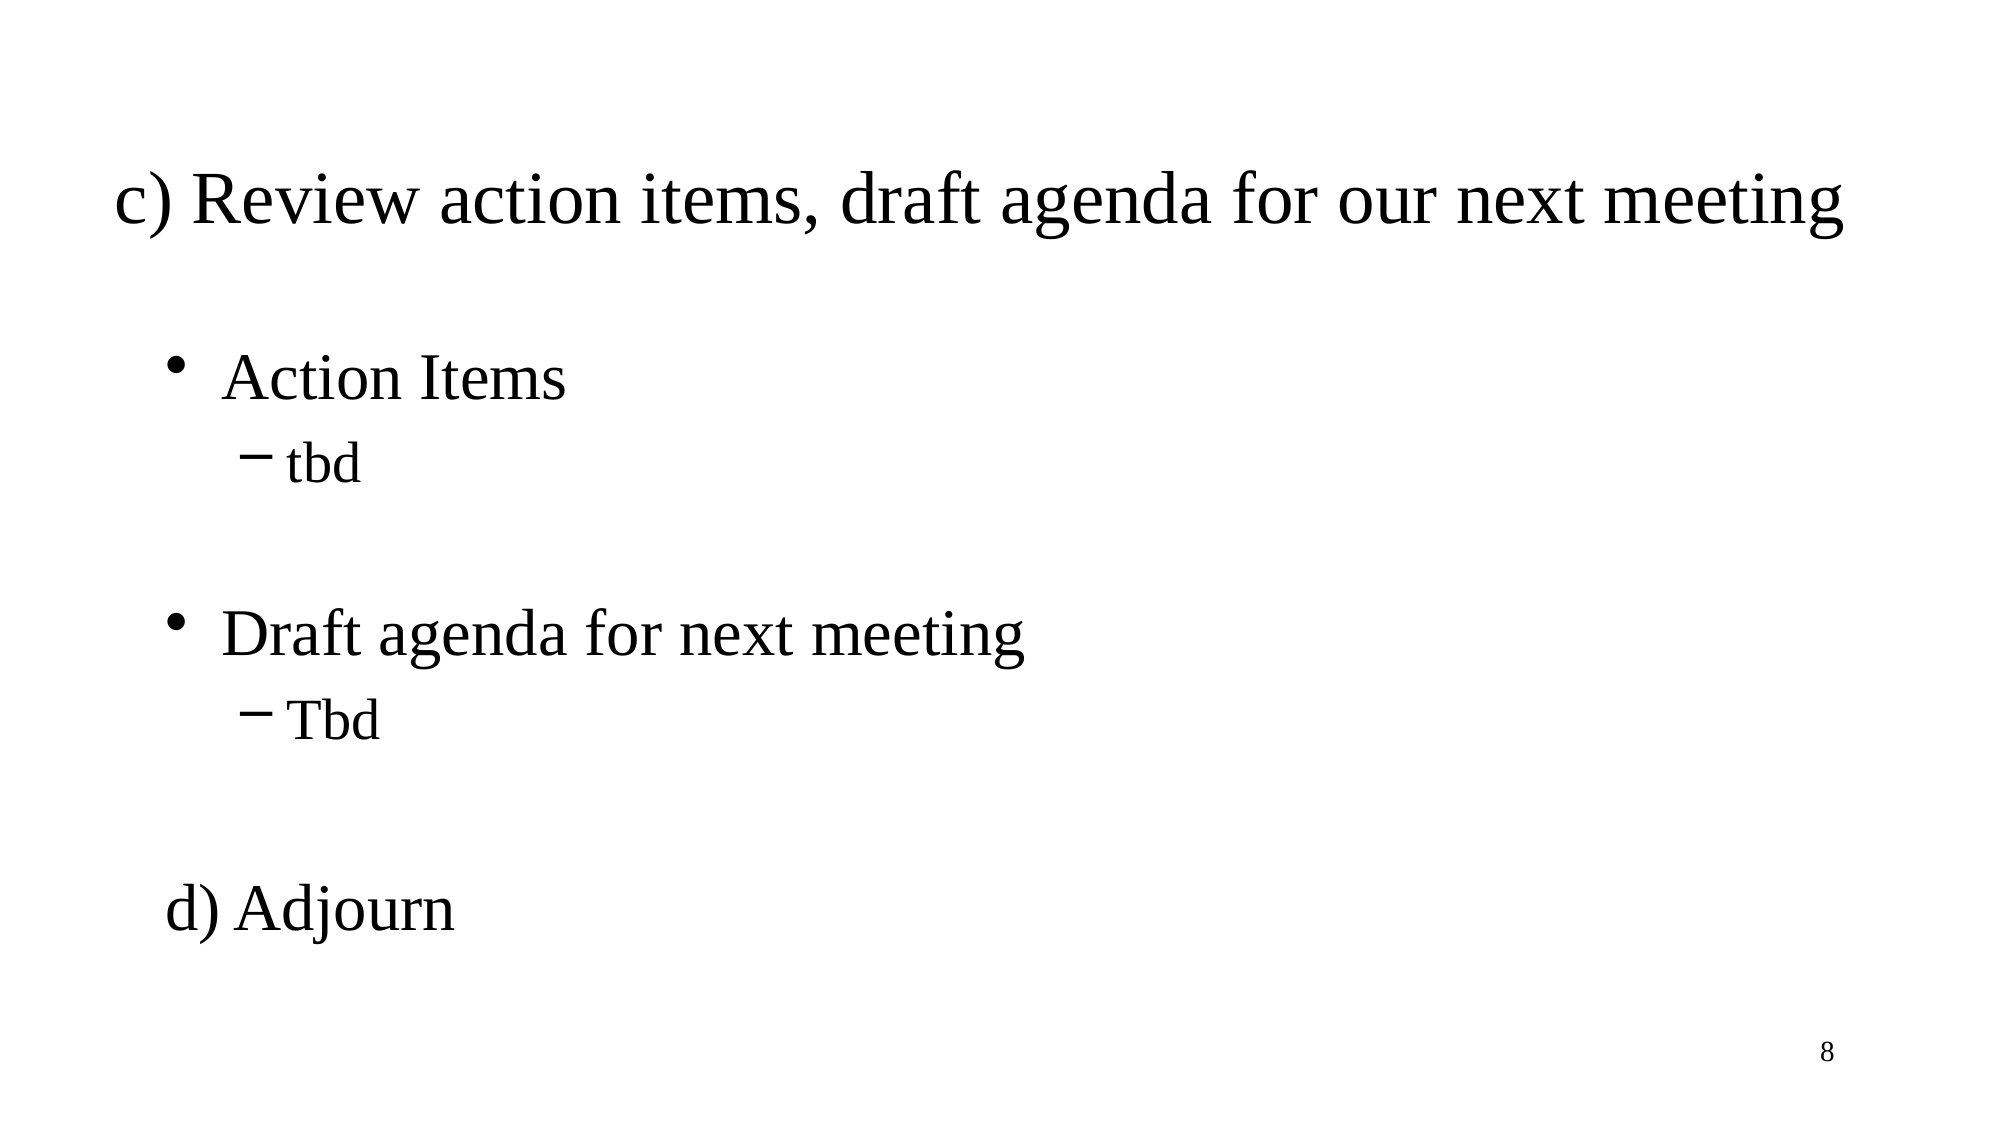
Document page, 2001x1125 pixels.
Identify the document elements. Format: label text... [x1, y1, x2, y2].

list Action Items tbd Draft agenda for next meeting Tbd d) Adjourn [149, 324, 1851, 1001]
slide_number 8 [1433, 1024, 1851, 1101]
title c) Review action items, draft agenda for our next meeting [99, 99, 1888, 288]
